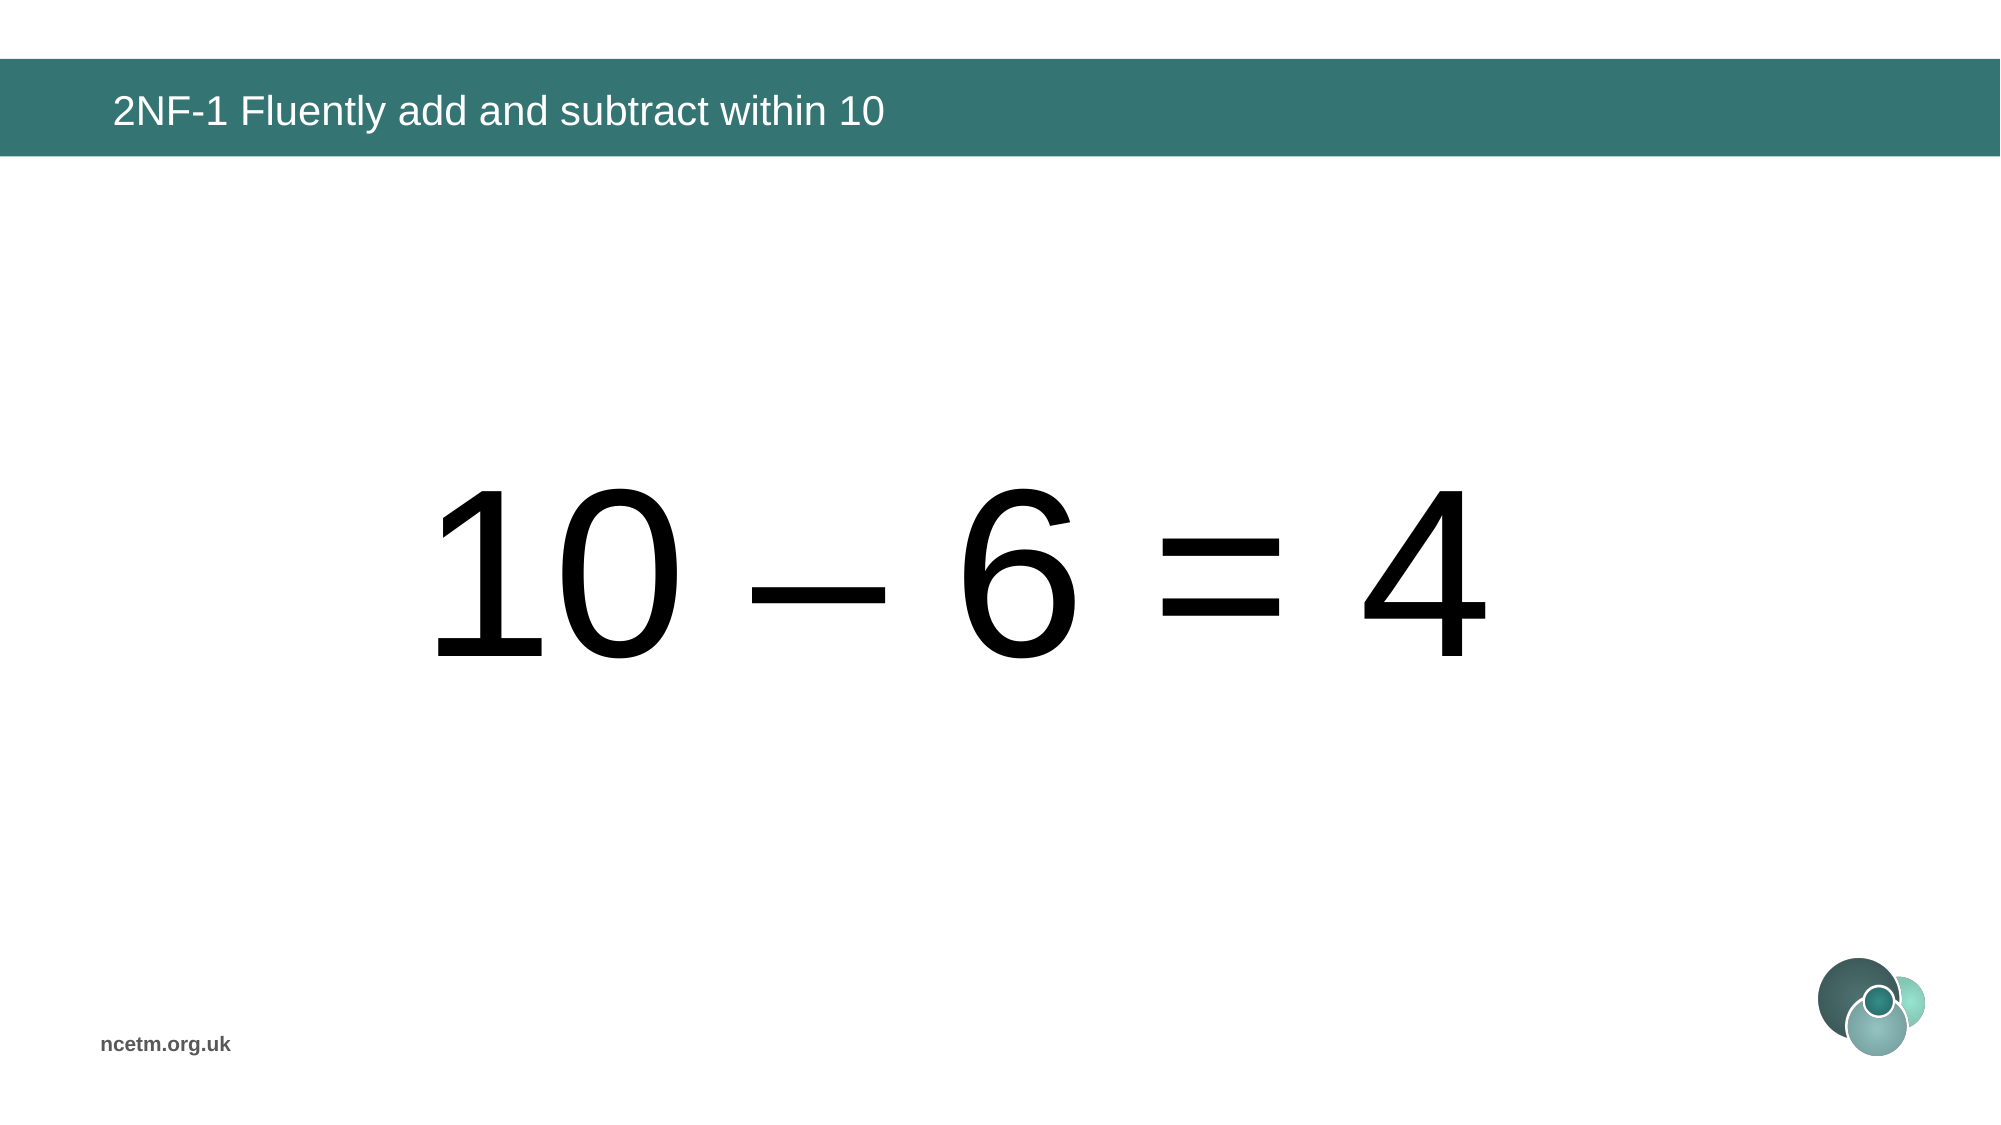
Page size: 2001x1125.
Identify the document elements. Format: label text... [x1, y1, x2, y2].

title 2NF-1 Fluently add and subtract within 10 [97, 76, 1945, 147]
text_box 4 [1345, 409, 1509, 712]
picture [1818, 958, 1925, 1056]
text_box 10 – 6 = [405, 409, 1345, 712]
